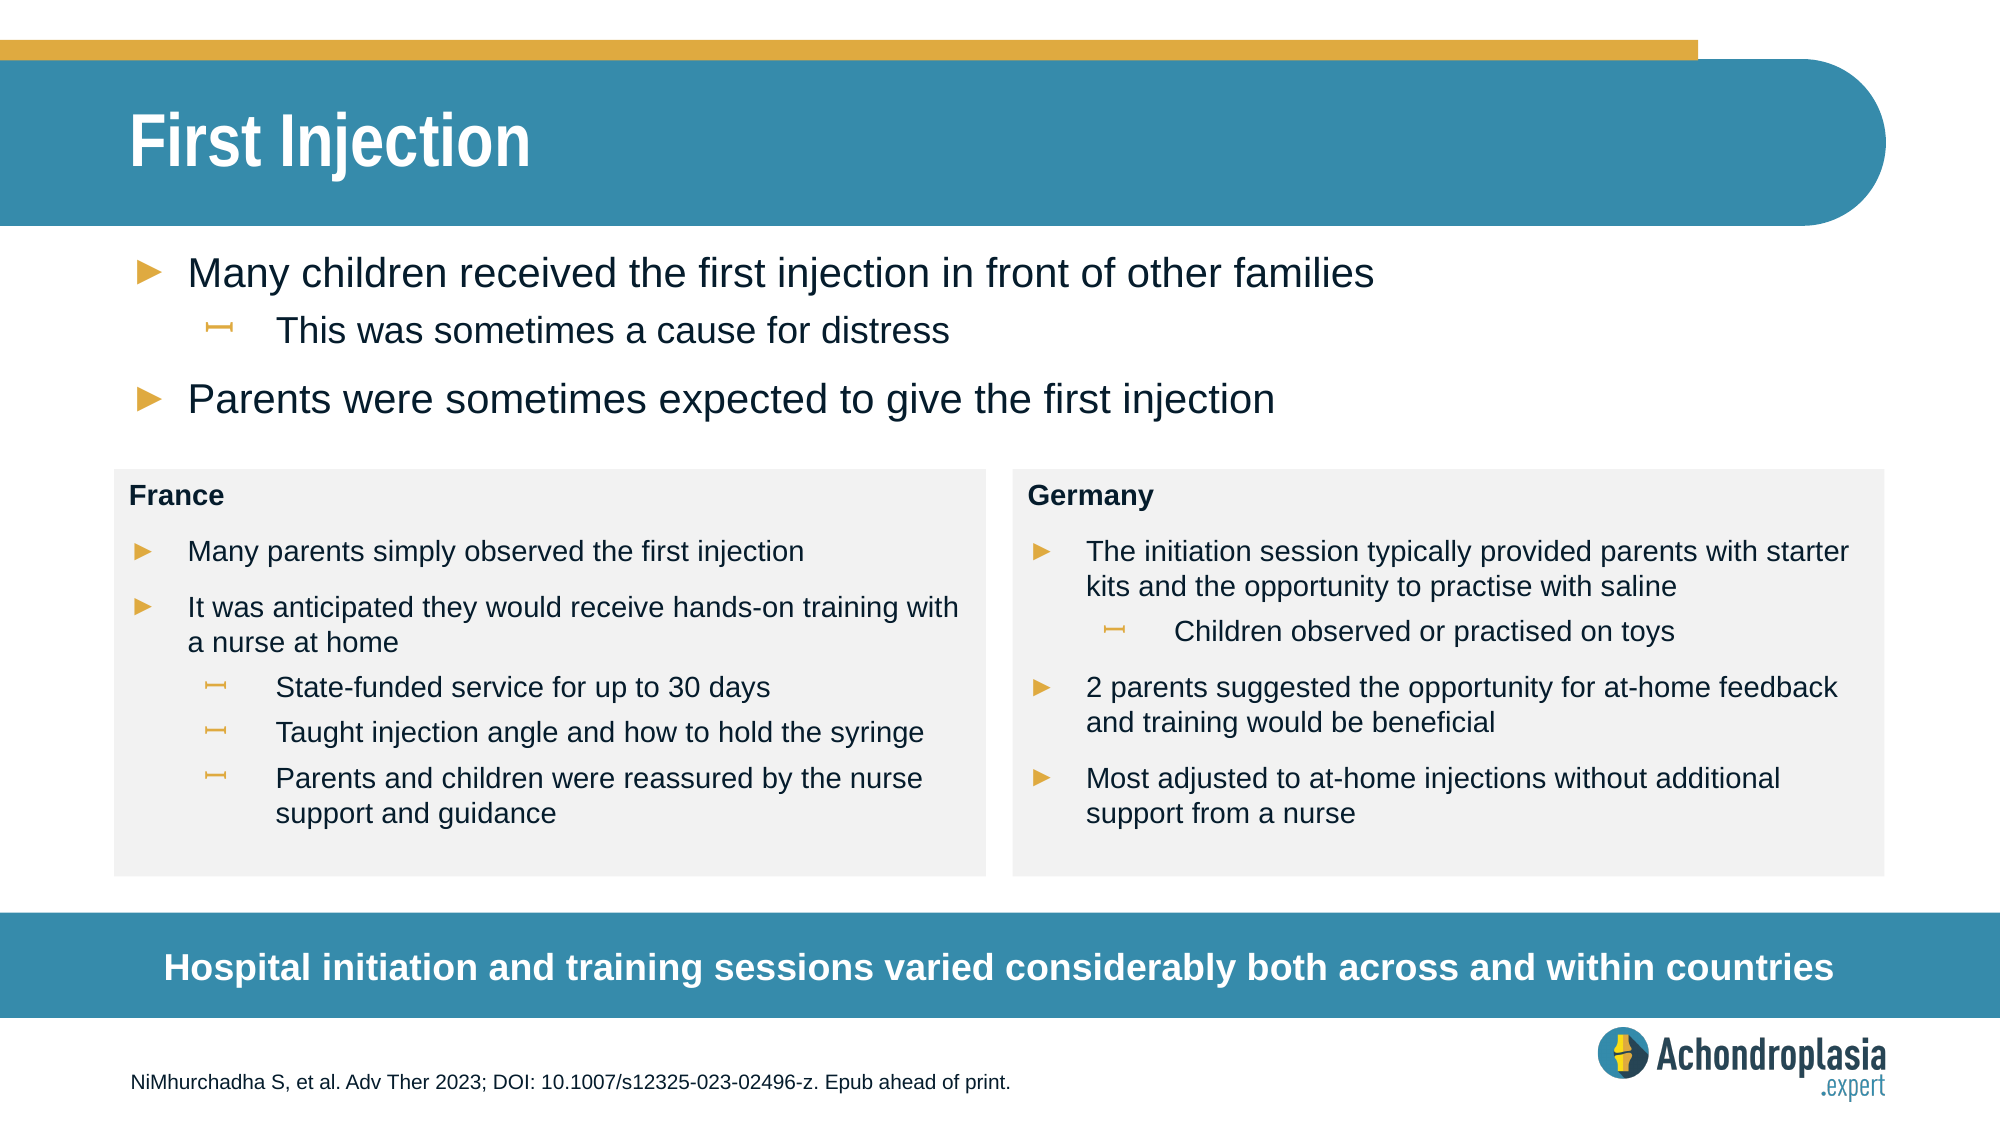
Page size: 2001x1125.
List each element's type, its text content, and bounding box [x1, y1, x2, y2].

list Hospital initiation and training sessions varied considerably both across and within countries [0, 912, 2000, 1018]
list Many children received the first injection in front of other families This was sometimes a cause for distress Parents were sometimes expected to give the first injection [114, 237, 1886, 880]
footer NiMhurchadha S, et al. Adv Ther 2023; DOI: 10.1007/s12325-023-02496-z. Epub ahead of print. [115, 1018, 1598, 1102]
text_box France Many parents simply observed the first injection It was anticipated they would receive hands-on training with a nurse at home State-funded service for up to 30 days Taught injection angle and how to hold the syringe Parents and children were reassured by the nurse support and guidance [114, 469, 986, 877]
title First Injection [114, 59, 1886, 225]
picture [1598, 1027, 1886, 1102]
text_box Germany The initiation session typically provided parents with starter kits and the opportunity to practise with saline Children observed or practised on toys 2 parents suggested the opportunity for at-home feedback and training would be beneficial Most adjusted to at-home injections without additional support from a nurse [1012, 469, 1885, 877]
